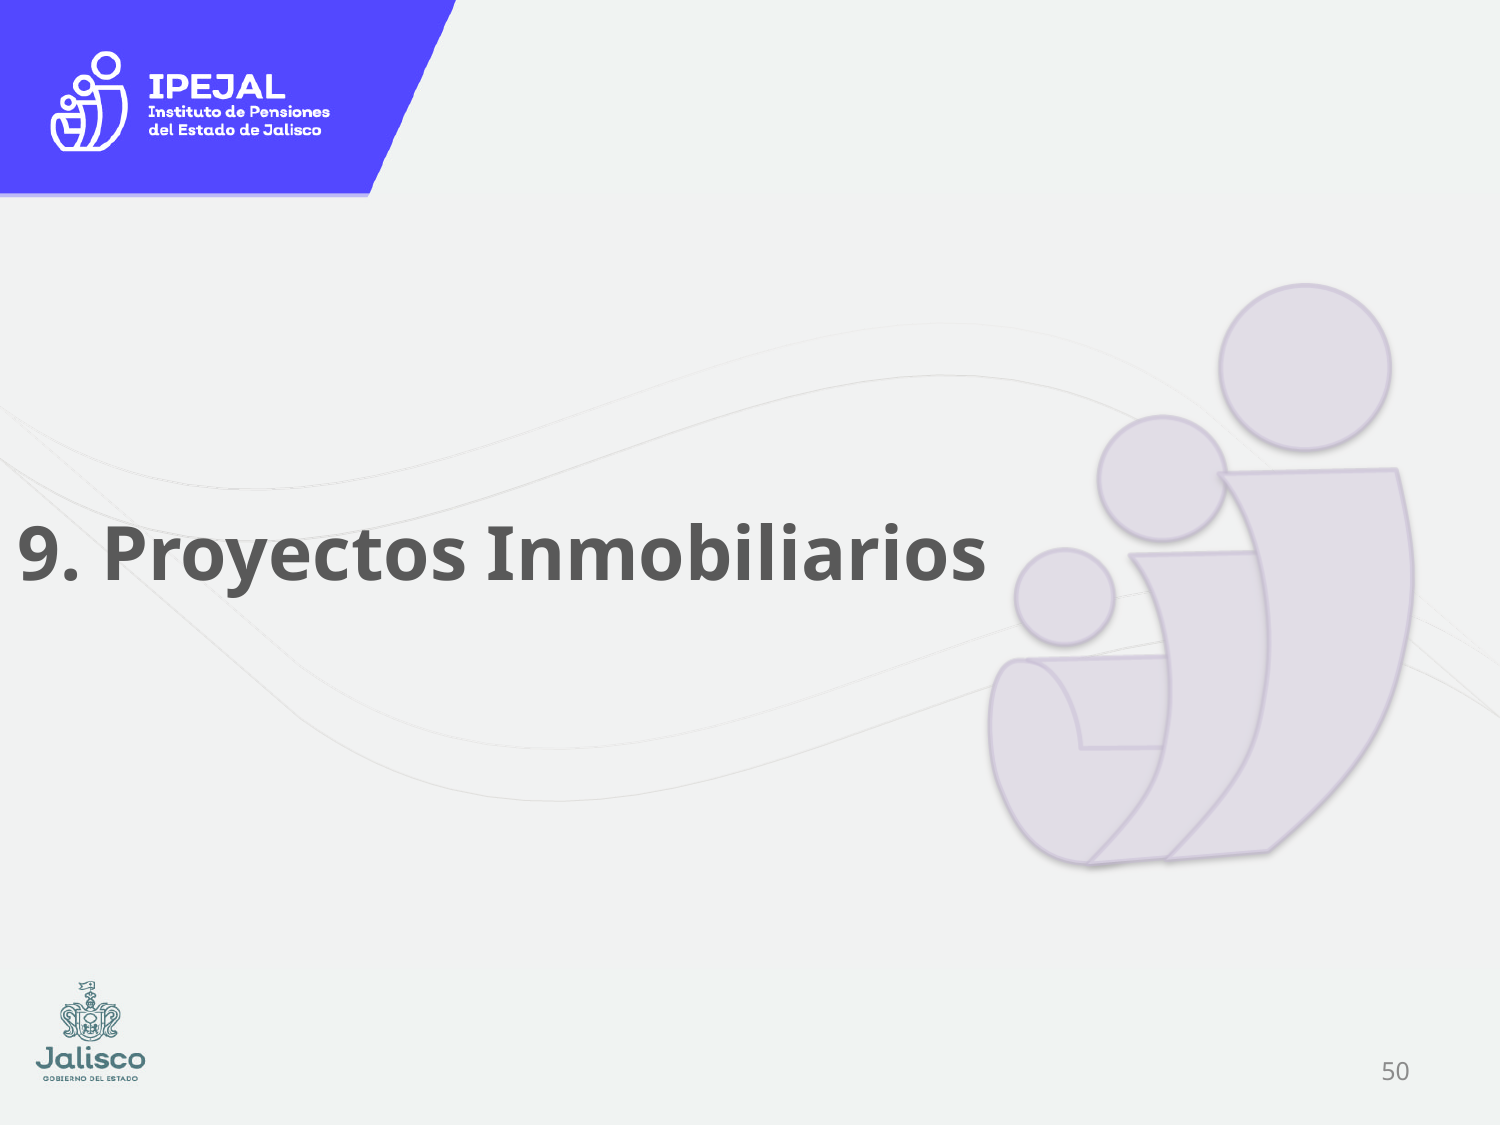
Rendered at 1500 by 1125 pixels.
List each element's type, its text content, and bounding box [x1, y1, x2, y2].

picture [0, 0, 1500, 193]
picture [0, 969, 1500, 1125]
slide_number 49 [1074, 1042, 1425, 1103]
title 9. Proyectos Inmobiliarios [0, 501, 1007, 690]
